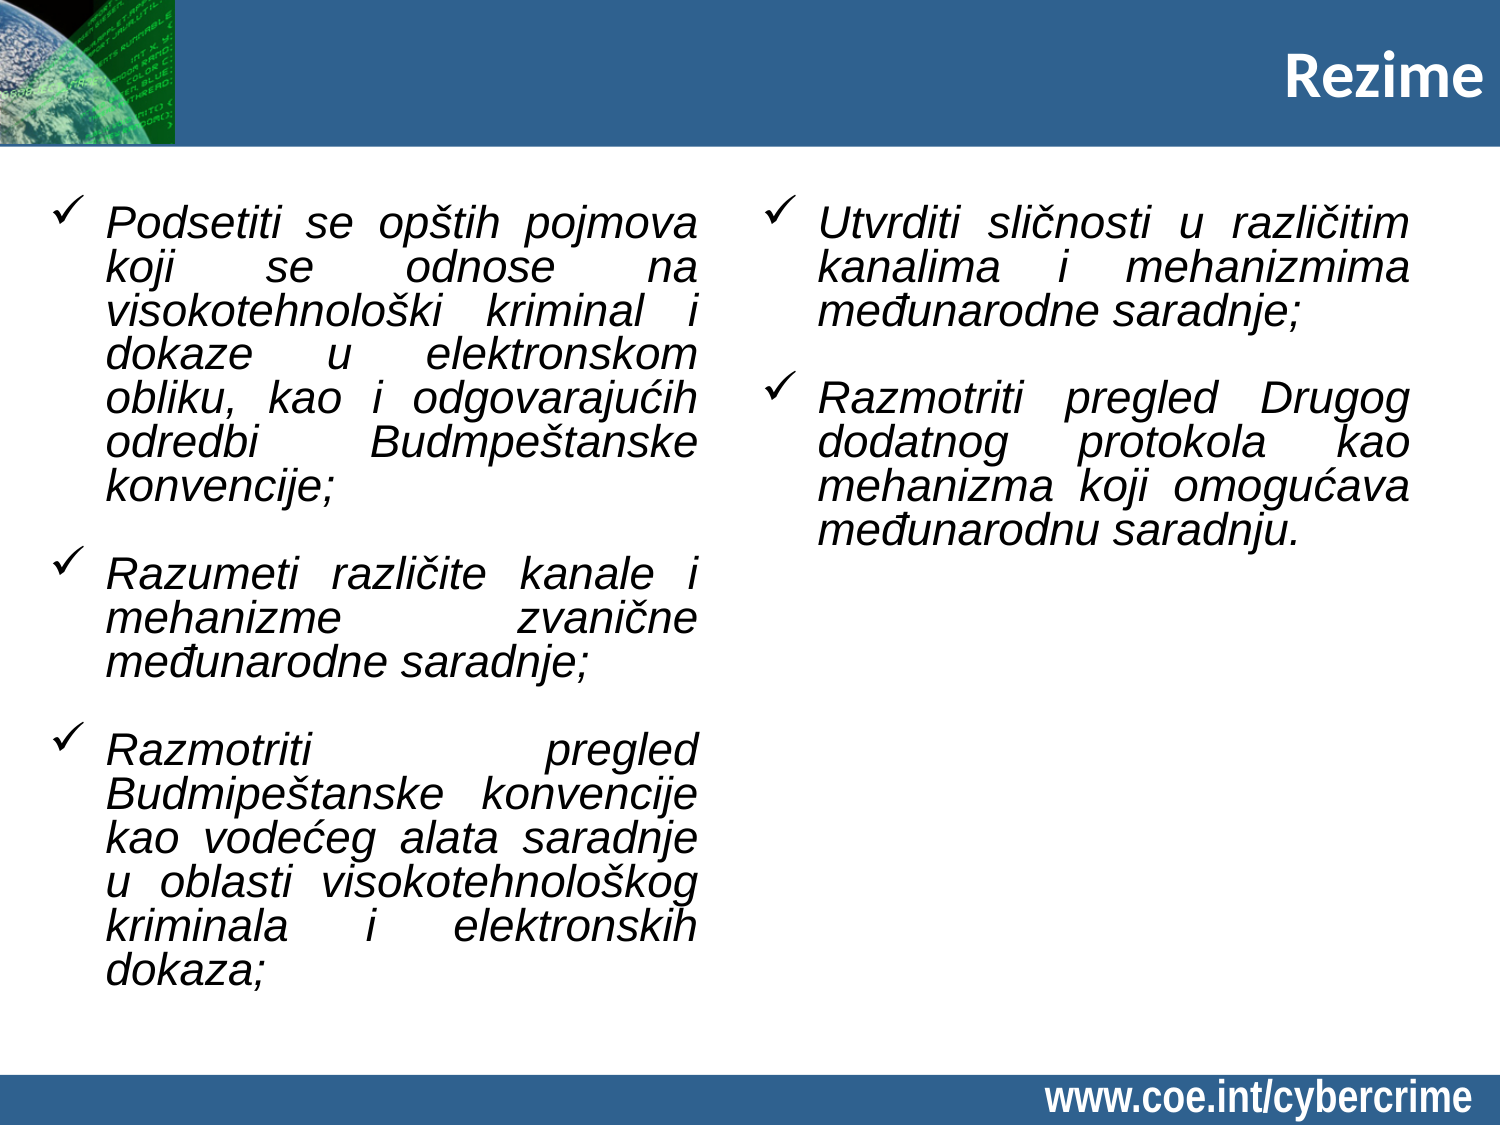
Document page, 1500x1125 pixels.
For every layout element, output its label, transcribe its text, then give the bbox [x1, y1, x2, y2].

text_box Podsetiti se opštih pojmova koji se odnose na visokotehnološki kriminal i dokaze u elektronskom obliku, kao i odgovarajućih odredbi Budmpeštanske konvencije; Razumeti različite kanale i mehanizme zvanične međunarodne saradnje; Razmotriti pregled Budmipeštanske konvencije kao vodećeg alata saradnje u oblasti visokotehnološkog kriminala i elektronskih dokaza; [34, 195, 714, 1002]
text_box www.coe.int/cybercrime [1030, 1059, 1500, 1125]
picture [0, 0, 175, 144]
text_box Utvrditi sličnosti u različitim kanalima i mehanizmima međunarodne saradnje; Razmotriti pregled Drugog dodatnog protokola kao mehanizma koji omogućava međunarodnu saradnju. [746, 195, 1426, 562]
text_box Rezime [177, 0, 1500, 149]
text_box [0, 1073, 1030, 1125]
